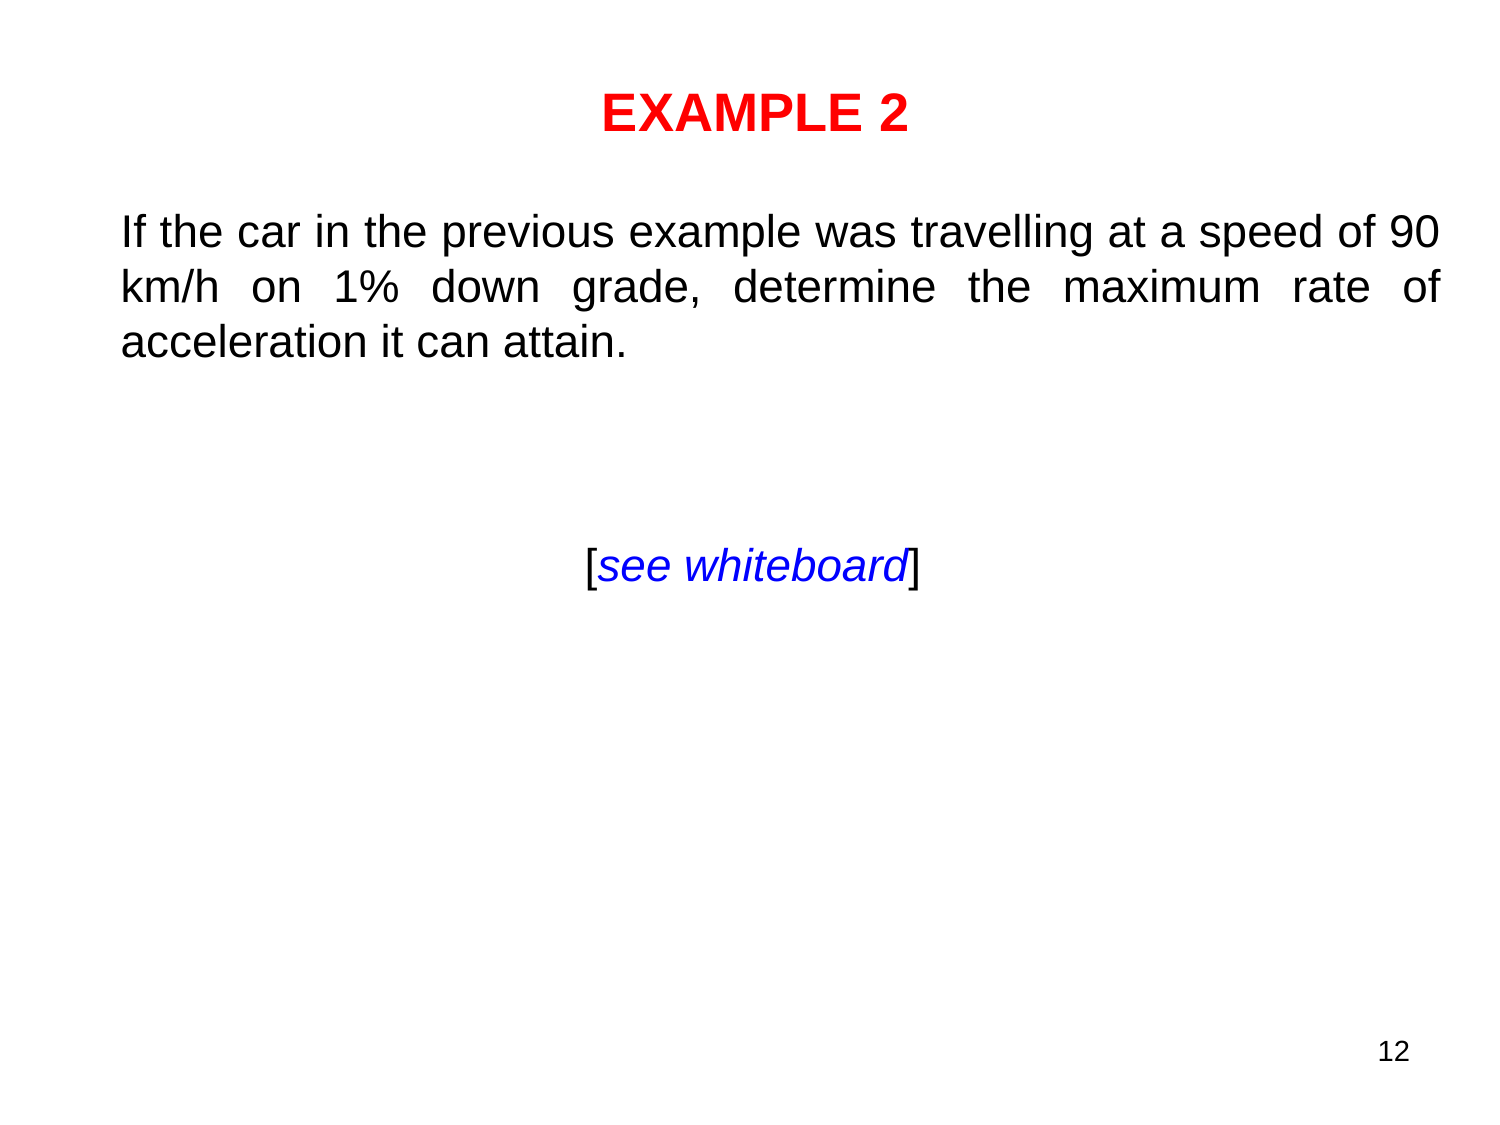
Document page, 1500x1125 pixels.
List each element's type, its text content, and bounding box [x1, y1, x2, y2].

text_box 12 [1074, 1024, 1425, 1103]
text_box If the car in the previous example was travelling at a speed of 90 km/h on 1% down grade, determine the maximum rate of acceleration it can attain. [see whiteboard] [49, 194, 1457, 377]
title EXAMPLE 2 [41, 42, 1471, 177]
